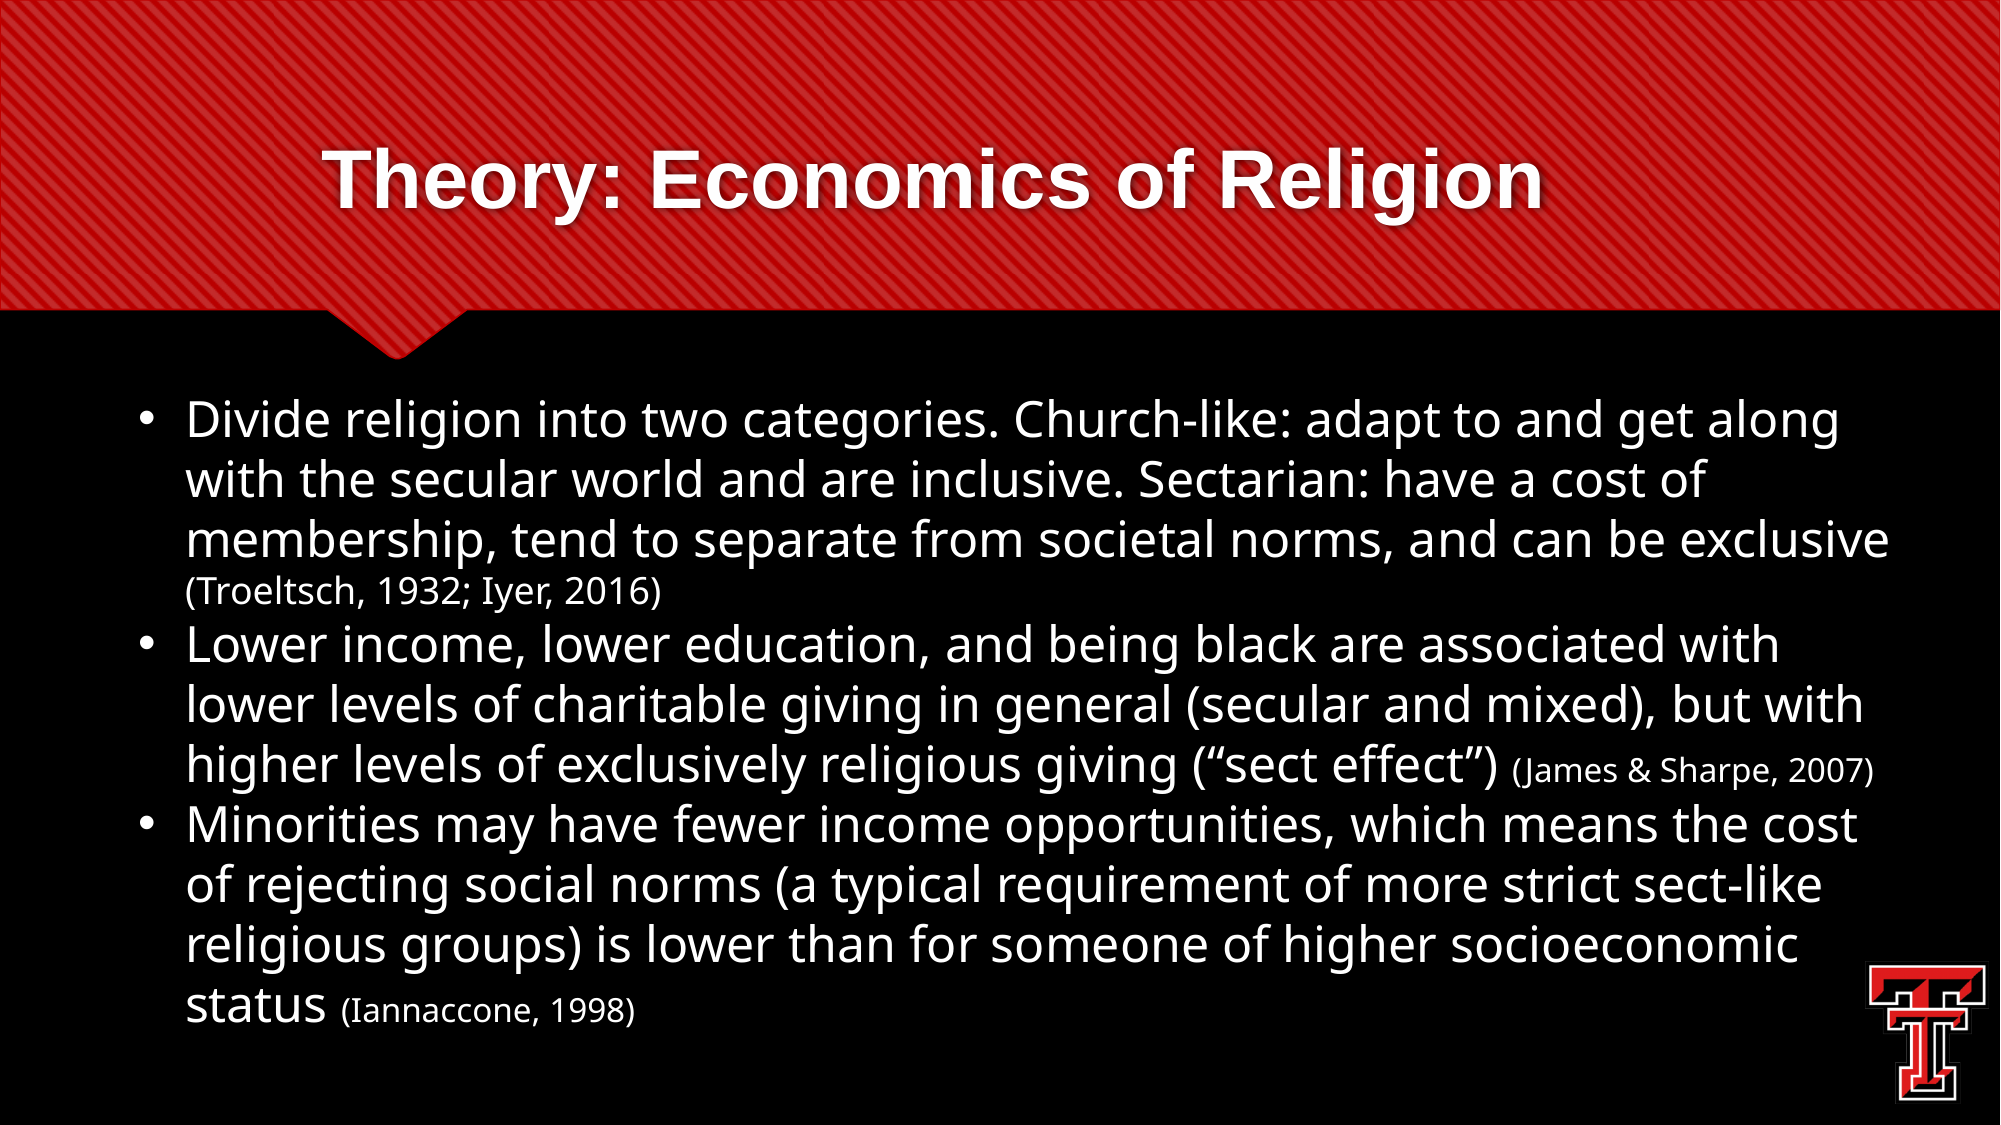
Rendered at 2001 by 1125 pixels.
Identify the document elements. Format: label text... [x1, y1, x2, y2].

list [134, 364, 1866, 962]
picture [1865, 960, 1989, 1105]
text_box Divide religion into two categories. Church-like: adapt to and get along with the secular world and are inclusive. Sectarian: have a cost of membership, tend to separate from societal norms, and can be exclusive (Troeltsch, 1932; Iyer, 2016) Lower income, lower education, and being black are associated with lower levels of charitable giving in general (secular and mixed), but with higher levels of exclusively religious giving (“sect effect”) (James & Sharpe, 2007) Minorities may have fewer income opportunities, which means the cost of rejecting social norms (a typical requirement of more strict sect-like religious groups) is lower than for someone of higher socioeconomic status (Iannaccone, 1998) [123, 379, 1865, 1040]
text_box Divide religion into two categories. Church-like: adapt to and get along with the secular world and are inclusive. Sectarian: have a cost of membership, tend to separate from societal norms, and can be exclusive (Troeltsch, 1932; Iyer, 2016) Lower income, lower education, and being black are associated with lower levels of charitable giving in general (secular and mixed), but with higher levels of exclusively religious giving (“sect effect”) (James & Sharpe, 2007) Minorities may have fewer income opportunities, which means the cost of rejecting social norms (a typical requirement of more strict sect-like religious groups) is lower than for someone of higher socioeconomic status (Iannaccone, 1998) [1866, 379, 1923, 960]
title Theory: Economics of Religion [132, 73, 1868, 233]
